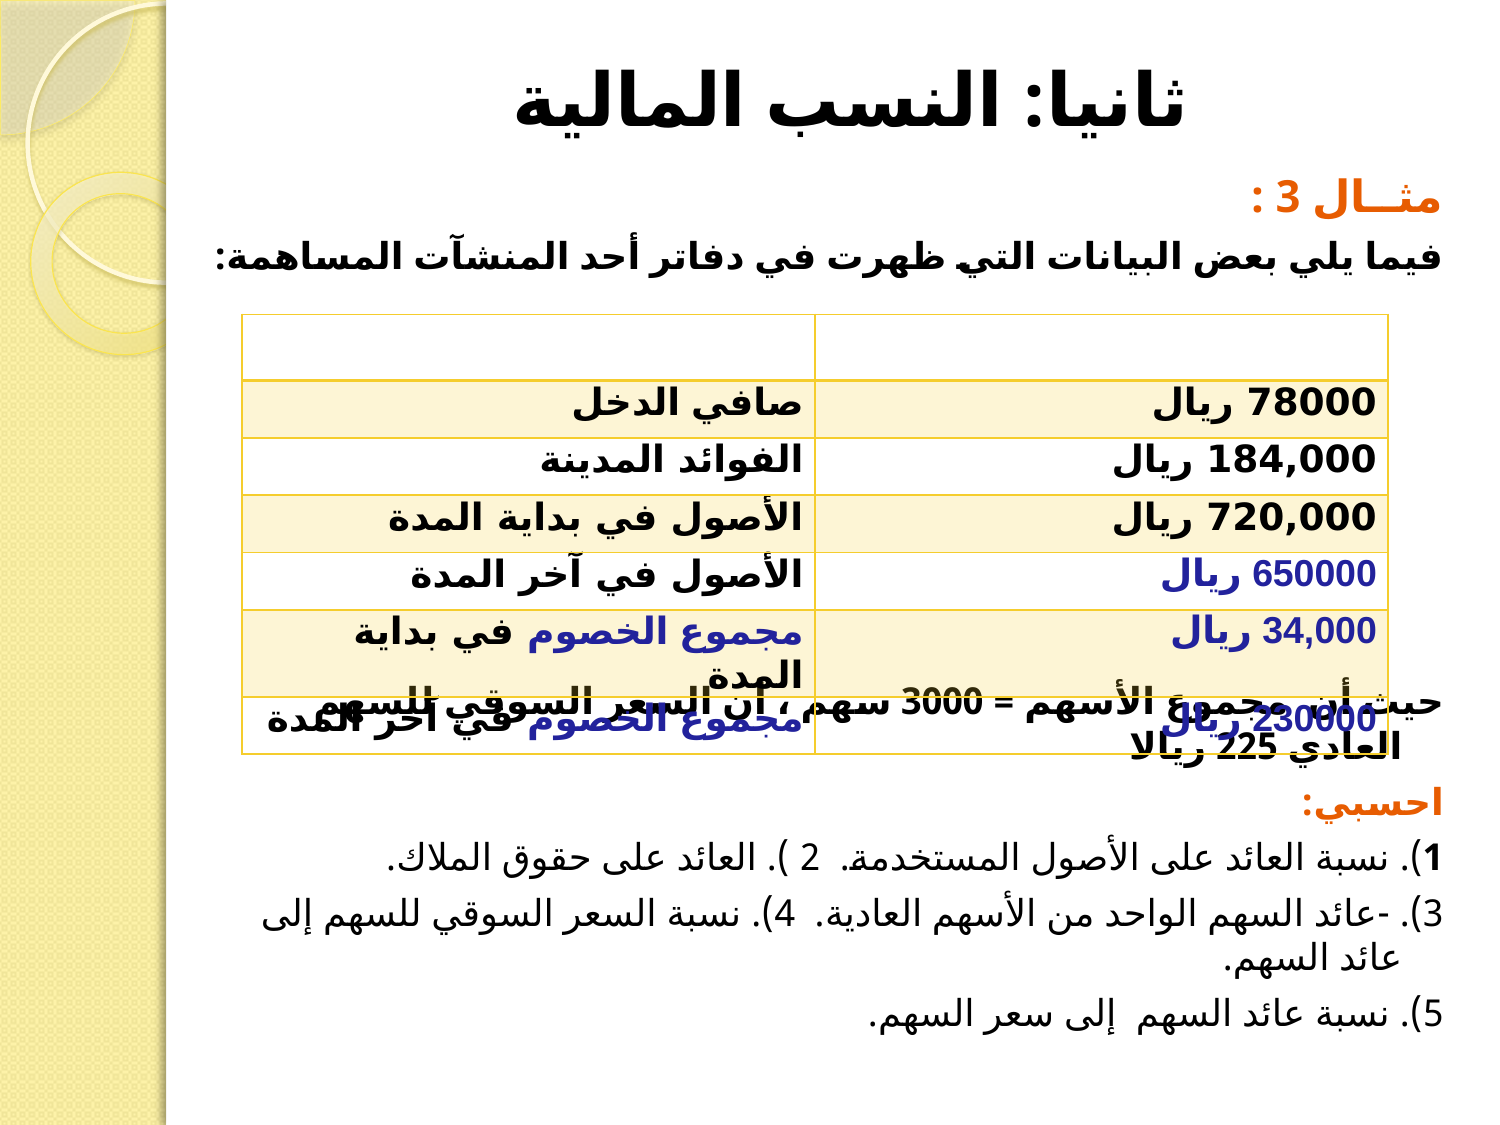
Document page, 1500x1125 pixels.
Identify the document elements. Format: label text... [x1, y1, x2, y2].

table_cell 720,000 ريال [816, 496, 1387, 552]
table_header [243, 315, 814, 379]
table_cell الفوائد المدينة [243, 439, 814, 494]
table_cell الأصول في آخر المدة [243, 553, 814, 609]
table_cell صافي الدخل [243, 382, 814, 437]
table_cell مجموع الخصوم في بداية المدة [243, 611, 814, 696]
table_cell 78000 ريال [816, 382, 1387, 437]
table_cell 184,000 ريال [816, 439, 1387, 494]
table_cell 230000 ريال [816, 698, 1387, 753]
table_header [816, 315, 1387, 379]
title ثانيا: النسب المالية [235, 45, 1466, 149]
list مثــال 3 : فيما يلي بعض البيانات التي ظهرت في دفاتر أحد المنشآت المساهمة: حيث أن مجموع الأسهم = 3000 سهم ، أن السعر السوقي للسهم العادي 225 ريالا احسبي: 1). نسبة العائد على الأصول المستخدمة. 2 ). العائد على حقوق الملاك. 3). -عائد السهم الواحد من الأسهم العادية. 4). نسبة السعر السوقي للسهم إلى عائد السهم. 5). نسبة عائد السهم إلى سعر السهم. [194, 160, 1471, 1094]
table_cell 34,000 ريال [816, 611, 1387, 696]
table_cell الأصول في بداية المدة [243, 496, 814, 552]
table_cell مجموع الخصوم في آخر المدة [243, 698, 814, 753]
table_cell 650000 ريال [816, 553, 1387, 609]
